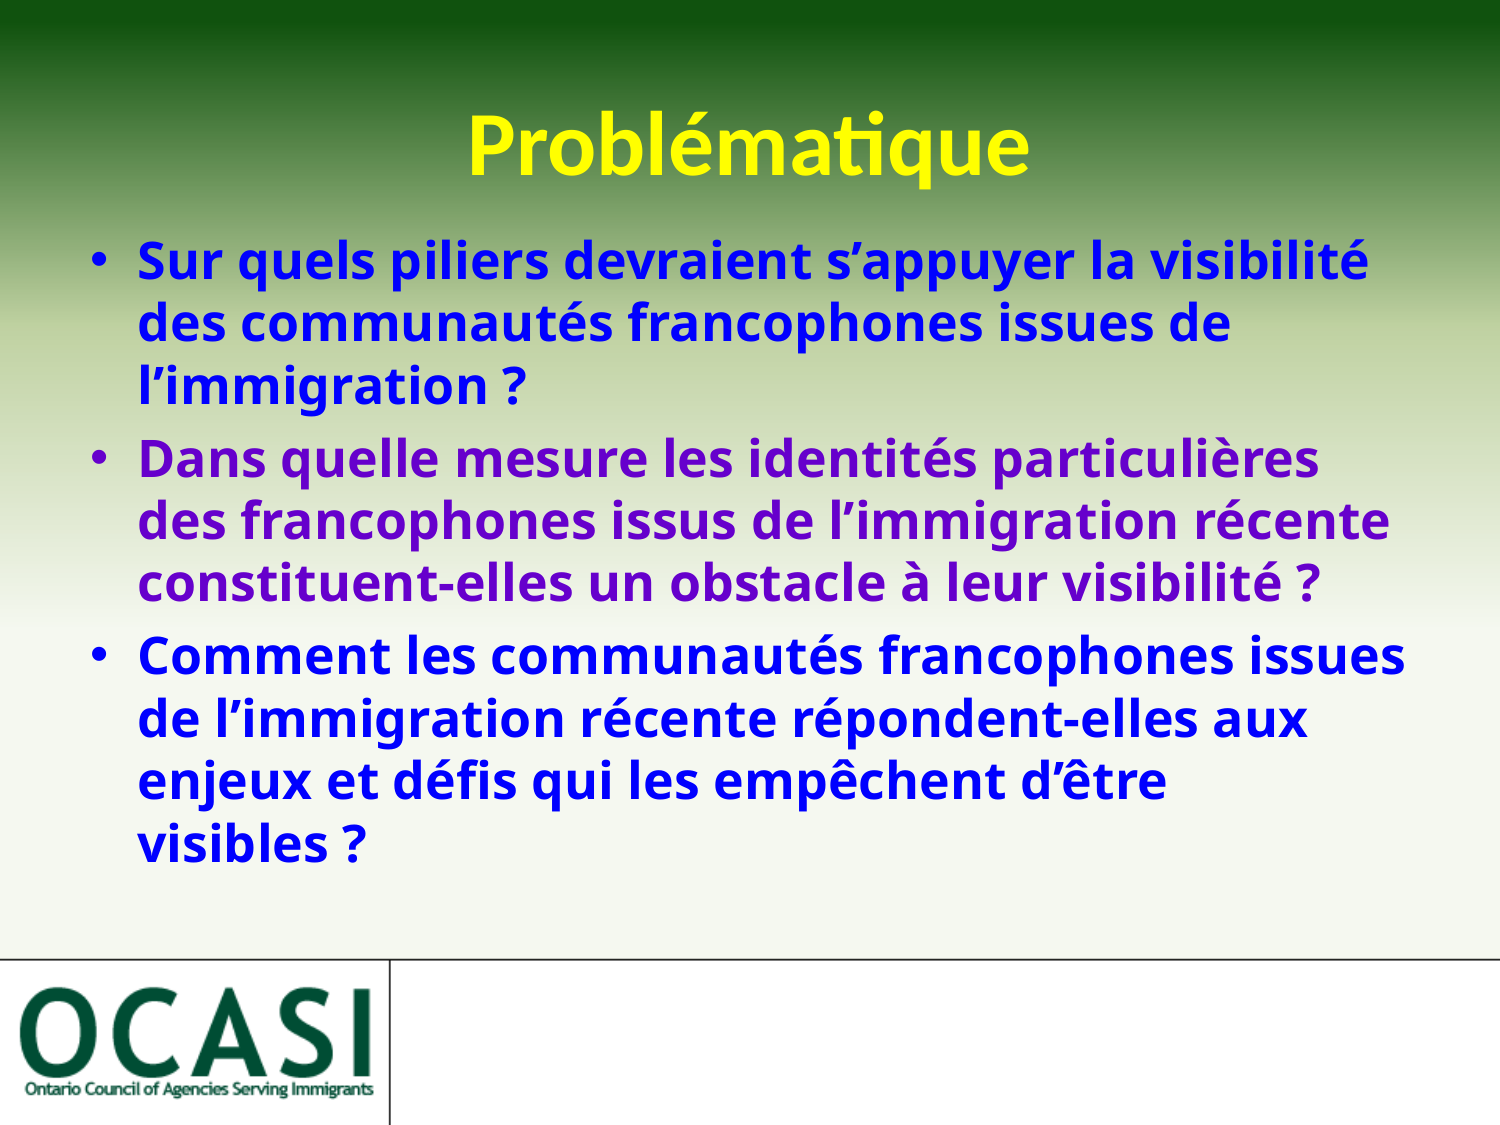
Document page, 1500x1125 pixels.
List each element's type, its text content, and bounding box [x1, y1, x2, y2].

title Problématique [75, 45, 1425, 219]
picture [0, 0, 1500, 1125]
list Sur quels piliers devraient s’appuyer la visibilité des communautés francophones issues de l’immigration ? Dans quelle mesure les identités particulières des francophones issus de l’immigration récente constituent-elles un obstacle à leur visibilité ? Comment les communautés francophones issues de l’immigration récente répondent-elles aux enjeux et défis qui les empêchent d’être visibles ? [75, 219, 1425, 929]
